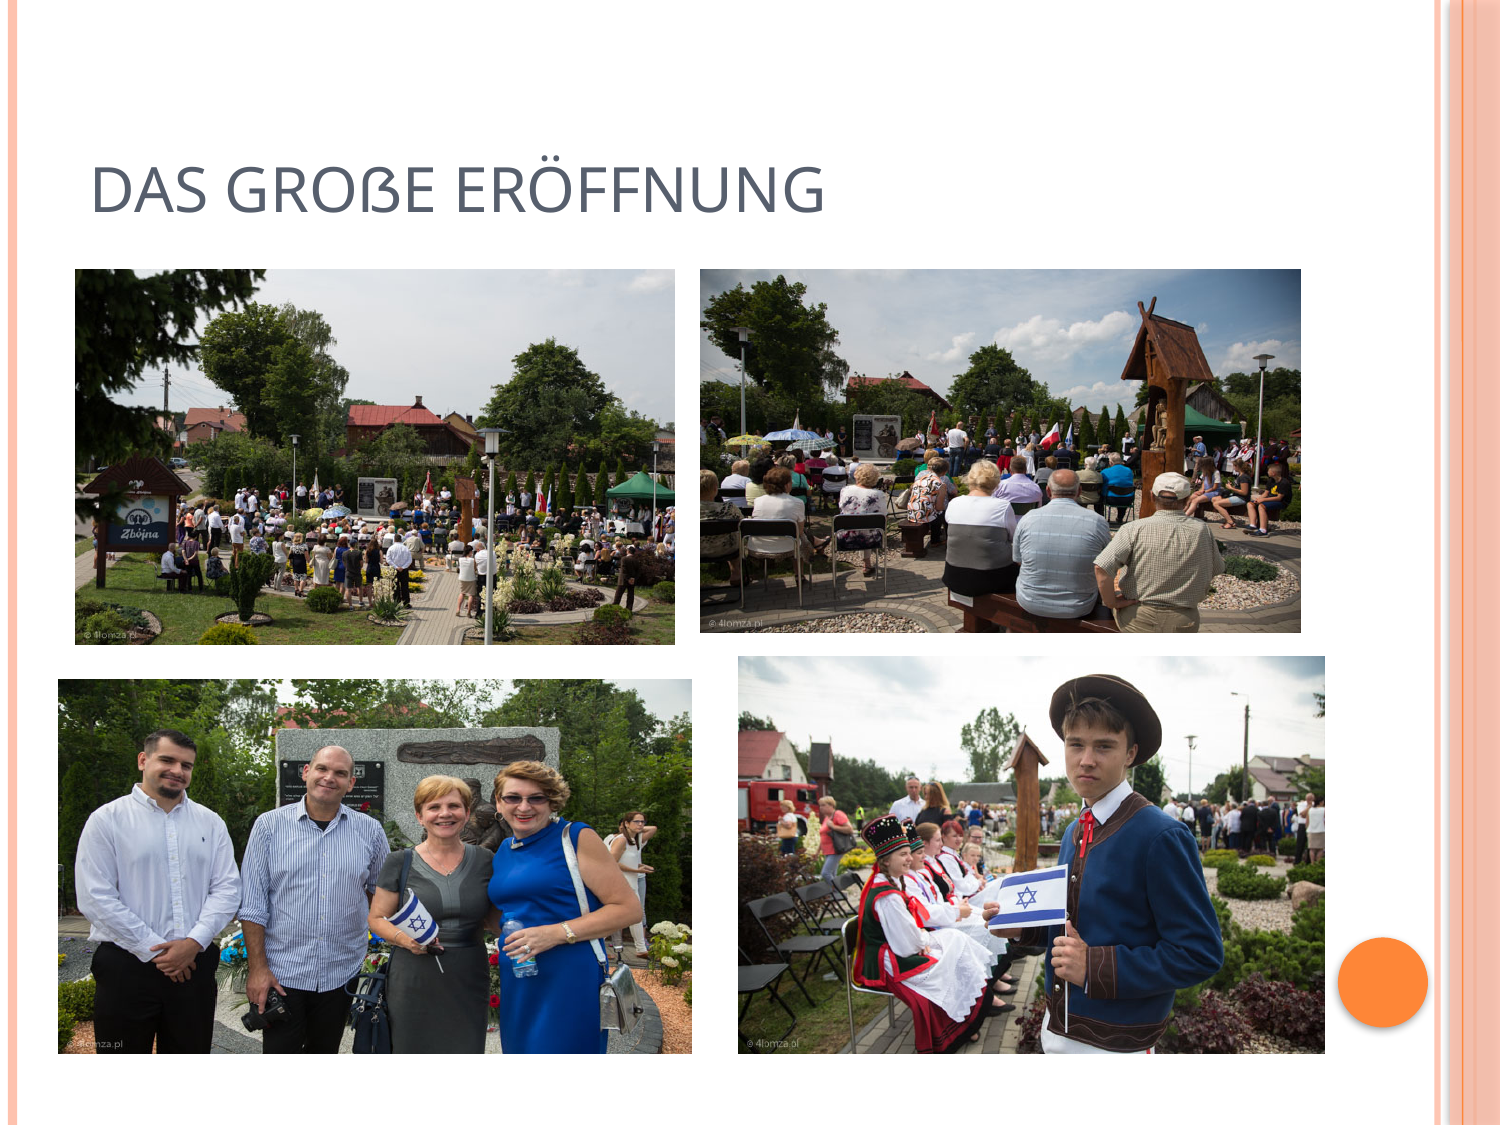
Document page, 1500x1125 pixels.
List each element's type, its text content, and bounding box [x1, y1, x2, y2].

title Das große Eröffnung [75, 45, 1300, 233]
picture [57, 679, 692, 1054]
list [699, 268, 1301, 634]
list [74, 268, 676, 645]
picture [737, 655, 1325, 1054]
